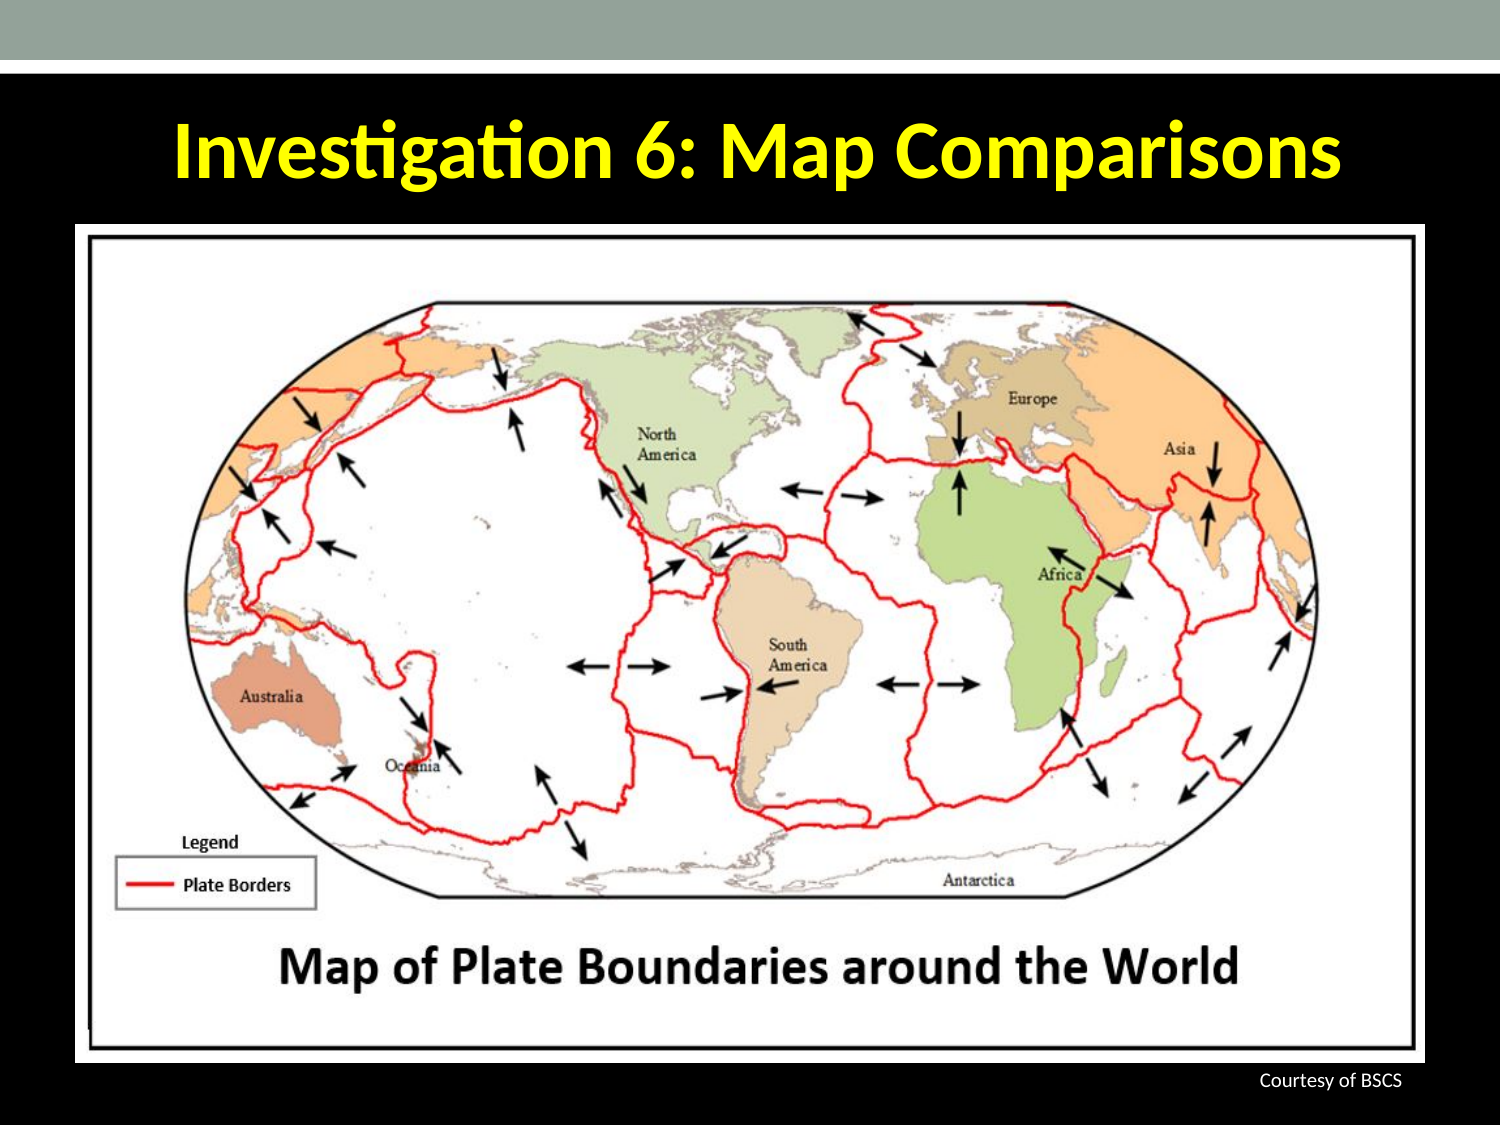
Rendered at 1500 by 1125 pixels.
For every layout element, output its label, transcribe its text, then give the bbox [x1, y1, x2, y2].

text_box Courtesy of BSCS [1245, 1071, 1418, 1100]
picture [74, 224, 1426, 1063]
text_box Investigation 6: Map Comparisons [157, 87, 1360, 203]
